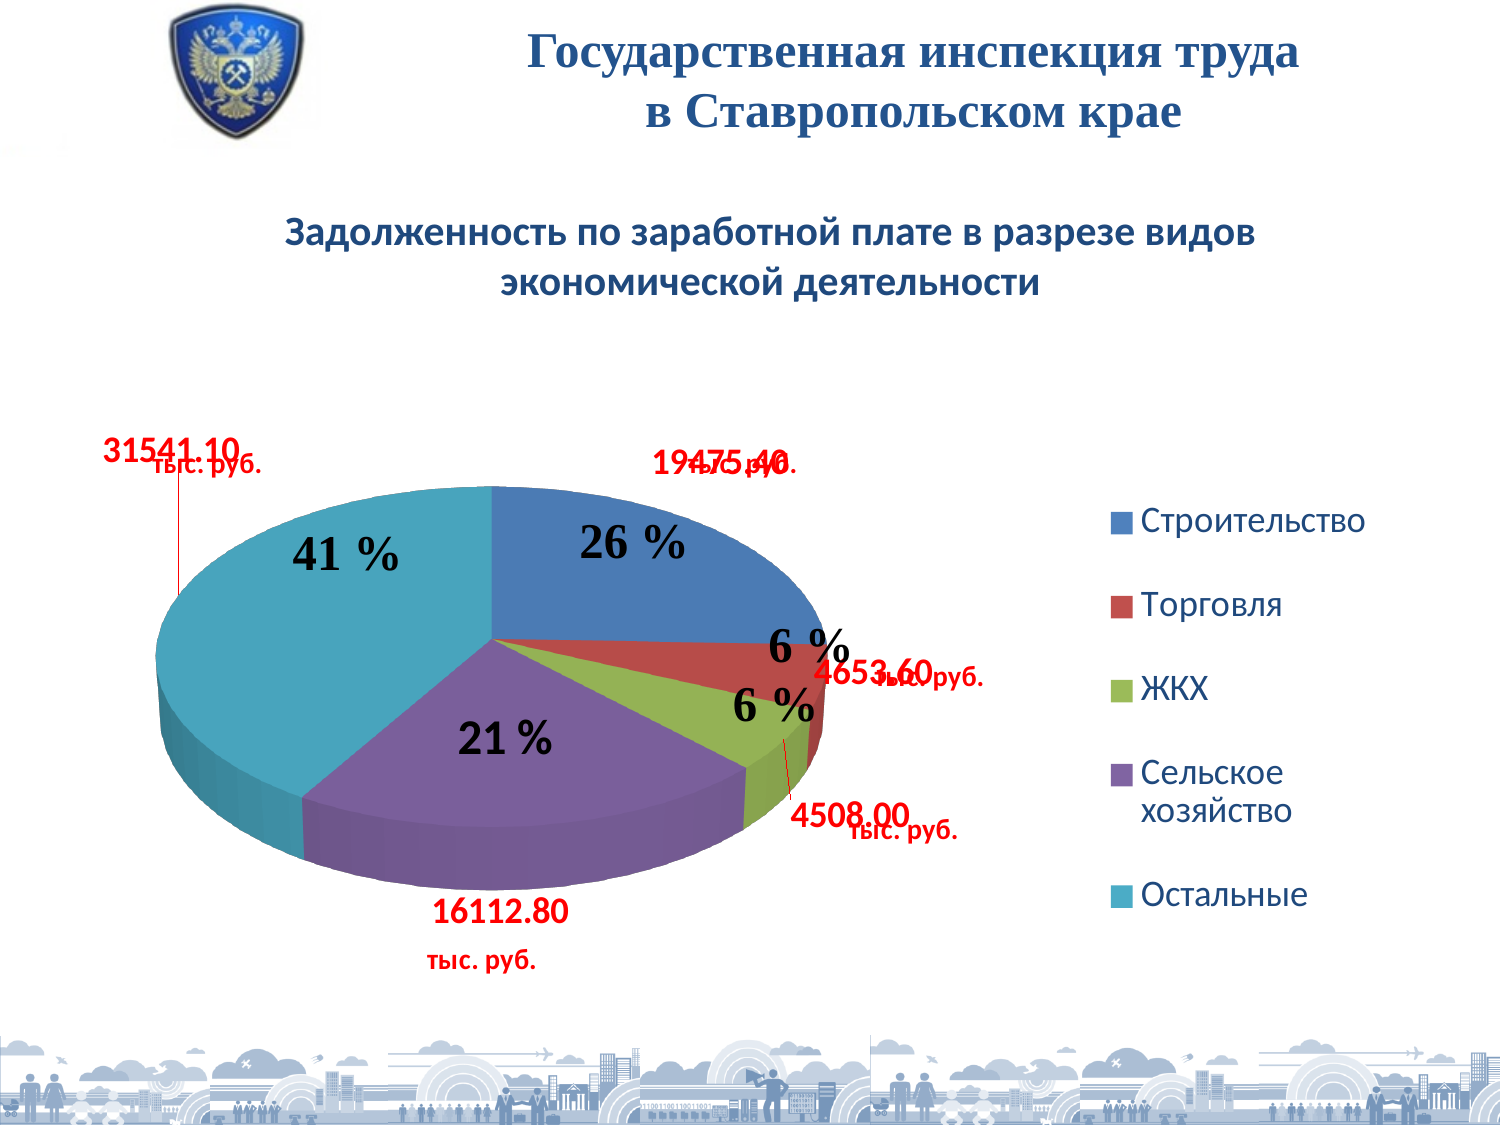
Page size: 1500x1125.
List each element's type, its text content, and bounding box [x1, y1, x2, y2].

text_box Задолженность по заработной плате в разрезе видов экономической деятельности [218, 196, 1323, 301]
picture [0, 0, 473, 157]
chart [40, 302, 1392, 1024]
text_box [0, 1035, 1500, 1125]
text_box Государственная инспекция труда в Ставропольском крае [477, 10, 1500, 145]
